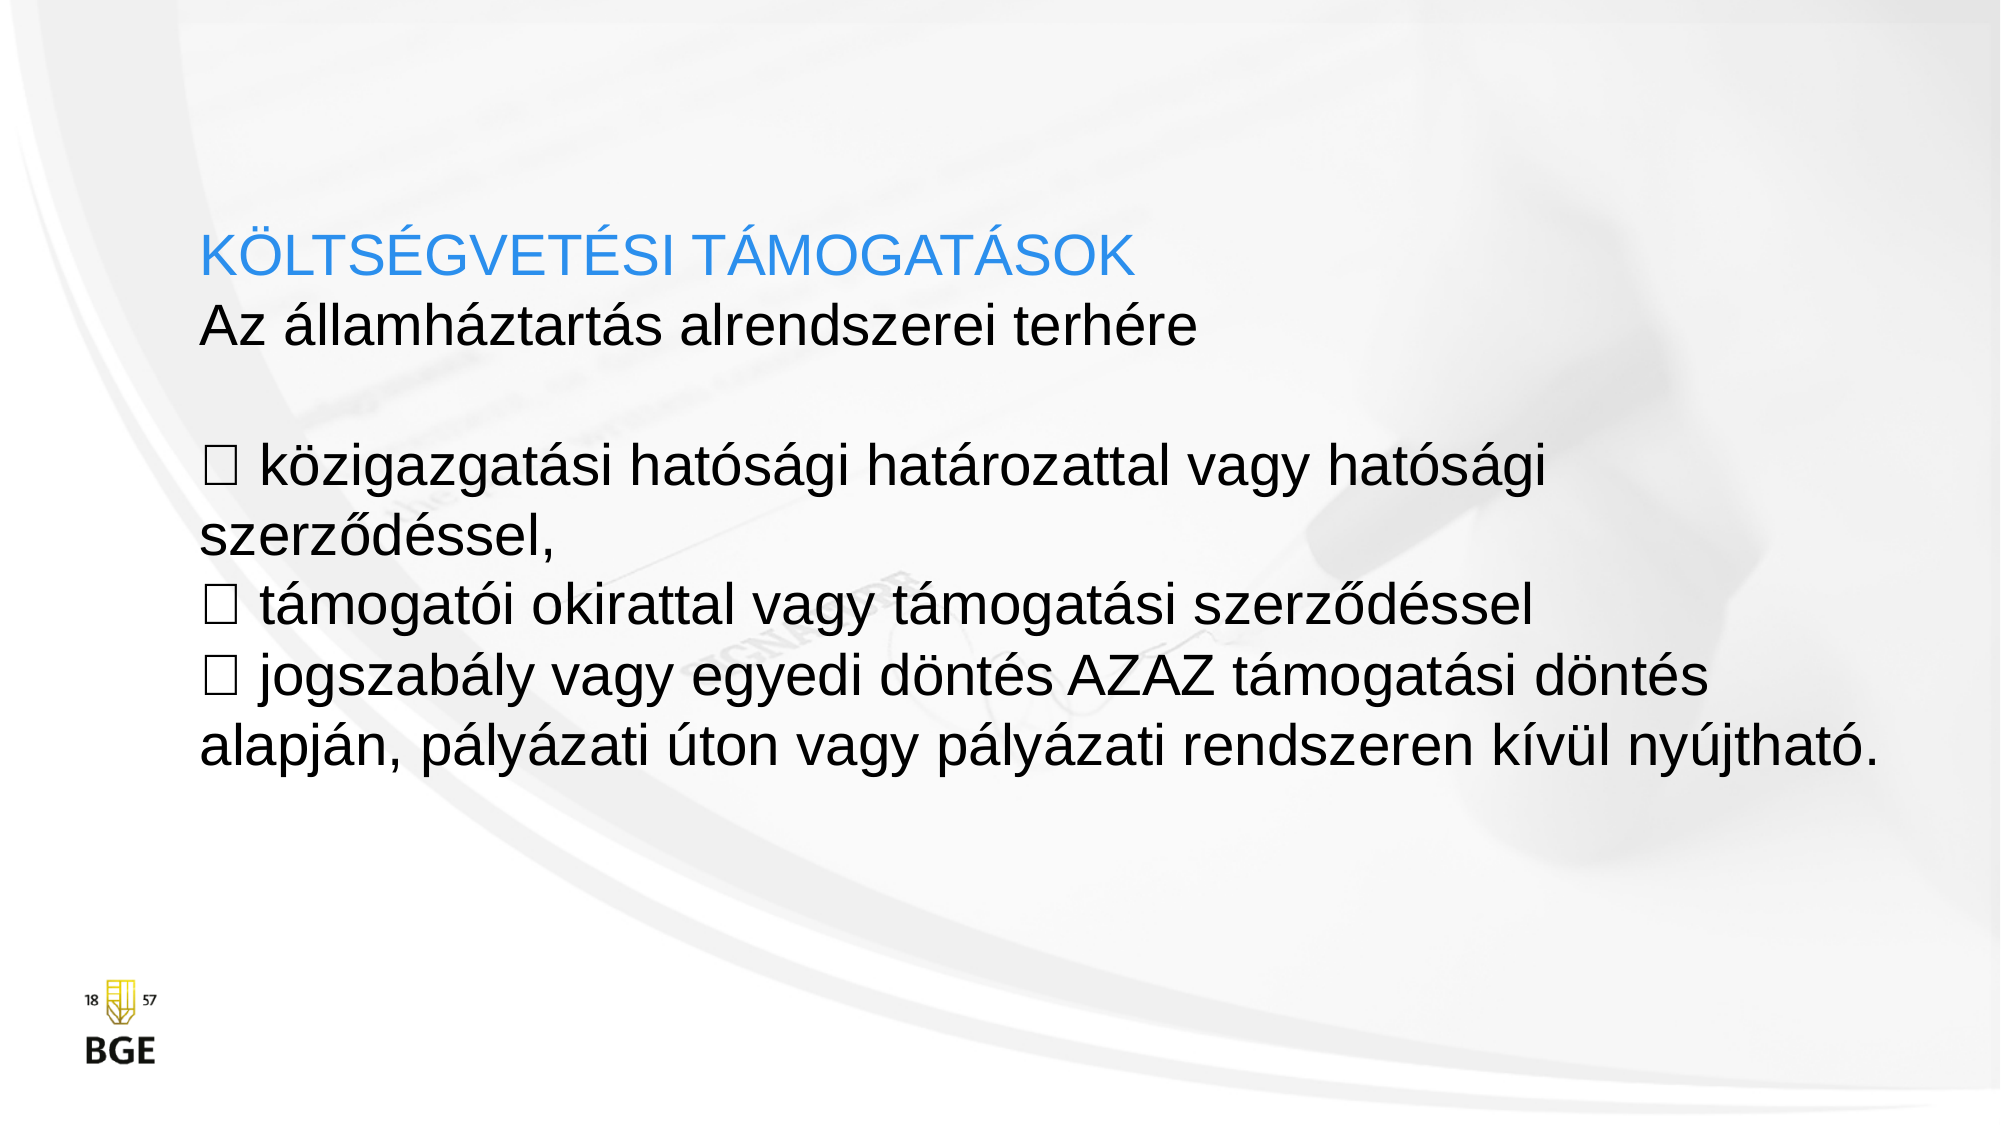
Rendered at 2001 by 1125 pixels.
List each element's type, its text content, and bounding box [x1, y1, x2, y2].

text_box KÖLTSÉGVETÉSI TÁMOGATÁSOK Az államháztartás alrendszerei terhére  közigazgatási hatósági határozattal vagy hatósági szerződéssel,  támogatói okirattal vagy támogatási szerződéssel  jogszabály vagy egyedi döntés AZAZ támogatási döntés alapján, pályázati úton vagy pályázati rendszeren kívül nyújtható. [184, 209, 1929, 785]
picture [0, 0, 2001, 1125]
